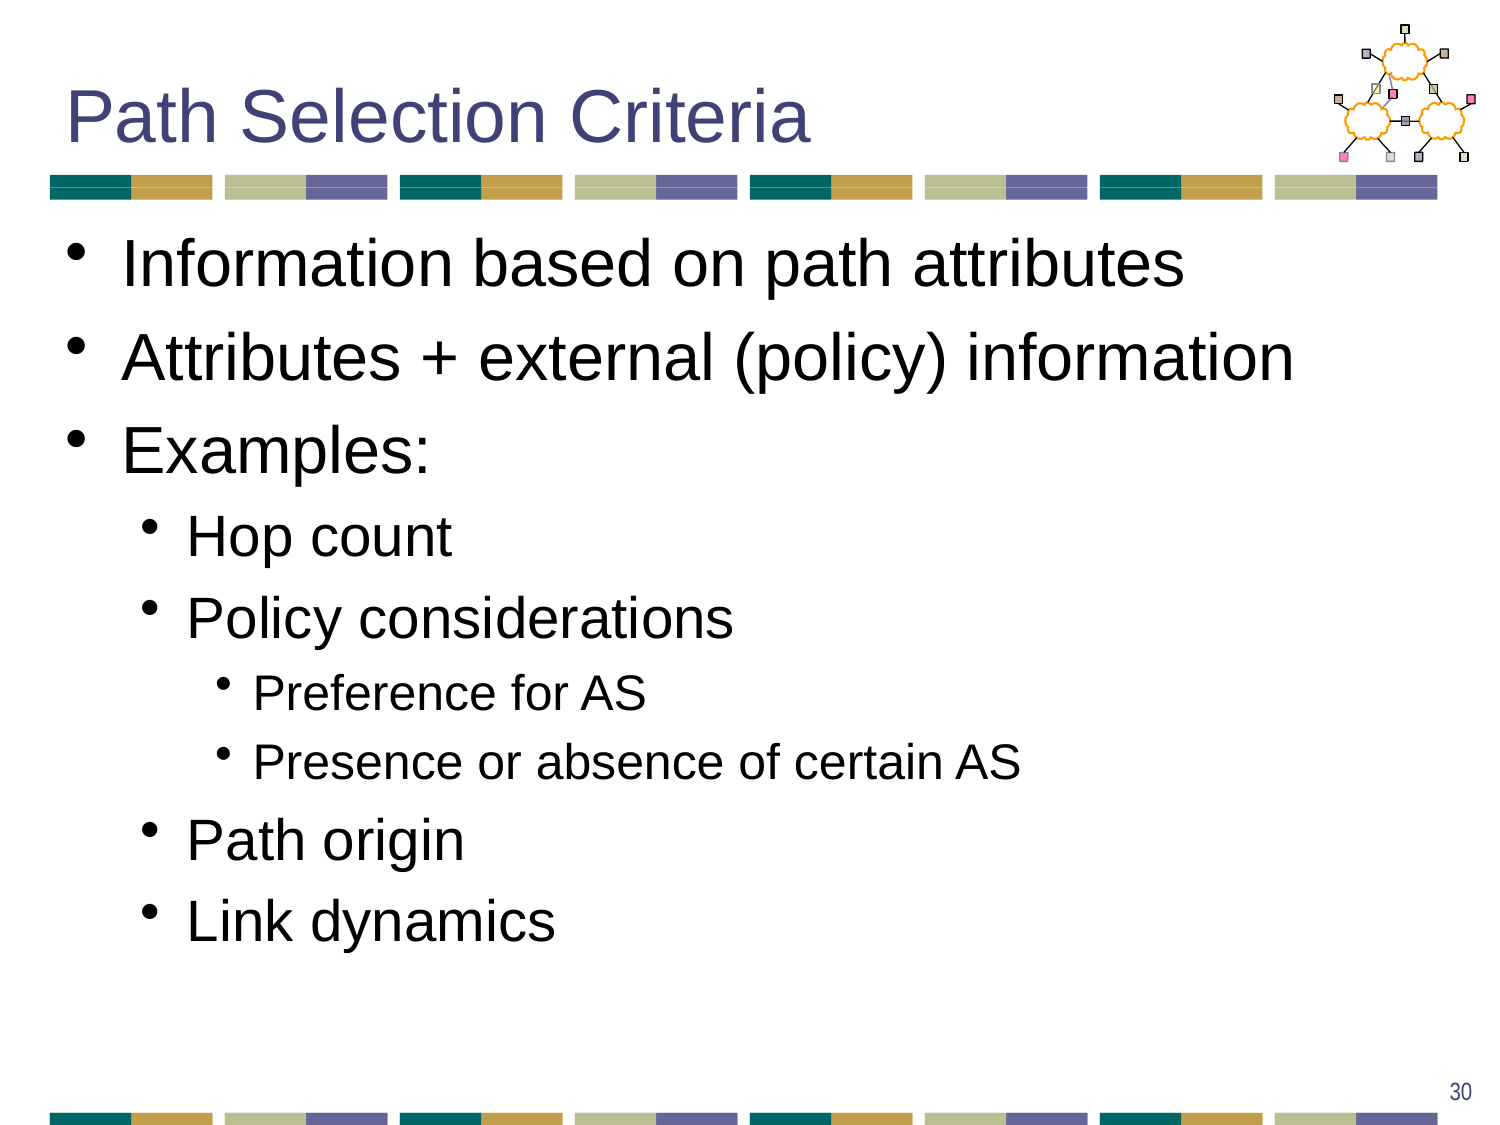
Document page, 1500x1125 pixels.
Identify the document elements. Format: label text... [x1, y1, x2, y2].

slide_number 30 [1174, 1037, 1488, 1113]
list Information based on path attributes Attributes + external (policy) information Examples: Hop count Policy considerations Preference for AS Presence or absence of certain AS Path origin Link dynamics [49, 212, 1438, 1001]
title Path Selection Criteria [49, 62, 1388, 163]
